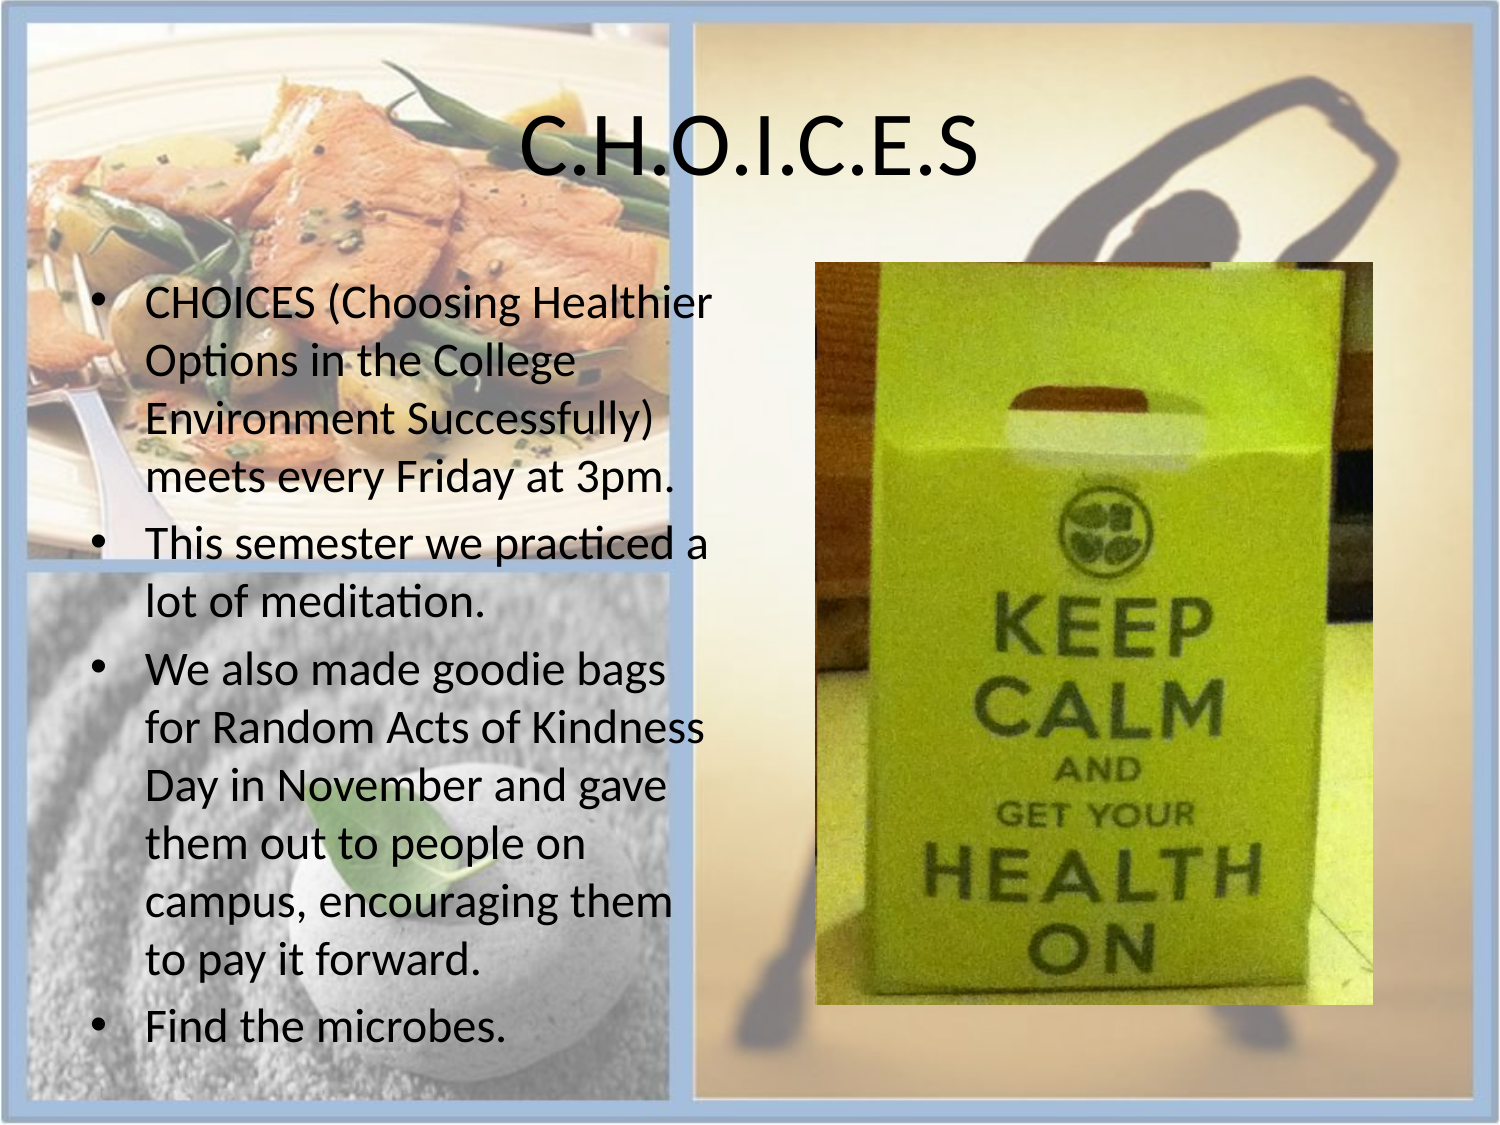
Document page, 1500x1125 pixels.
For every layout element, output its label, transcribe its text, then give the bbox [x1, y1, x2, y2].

title C.H.O.I.C.E.S [75, 45, 1425, 233]
list CHOICES (Choosing Healthier Options in the College Environment Successfully) meets every Friday at 3pm. This semester we practiced a lot of meditation. We also made goodie bags for Random Acts of Kindness Day in November and gave them out to people on campus, encouraging them to pay it forward. Find the microbes. [75, 262, 738, 1075]
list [814, 262, 1373, 1006]
